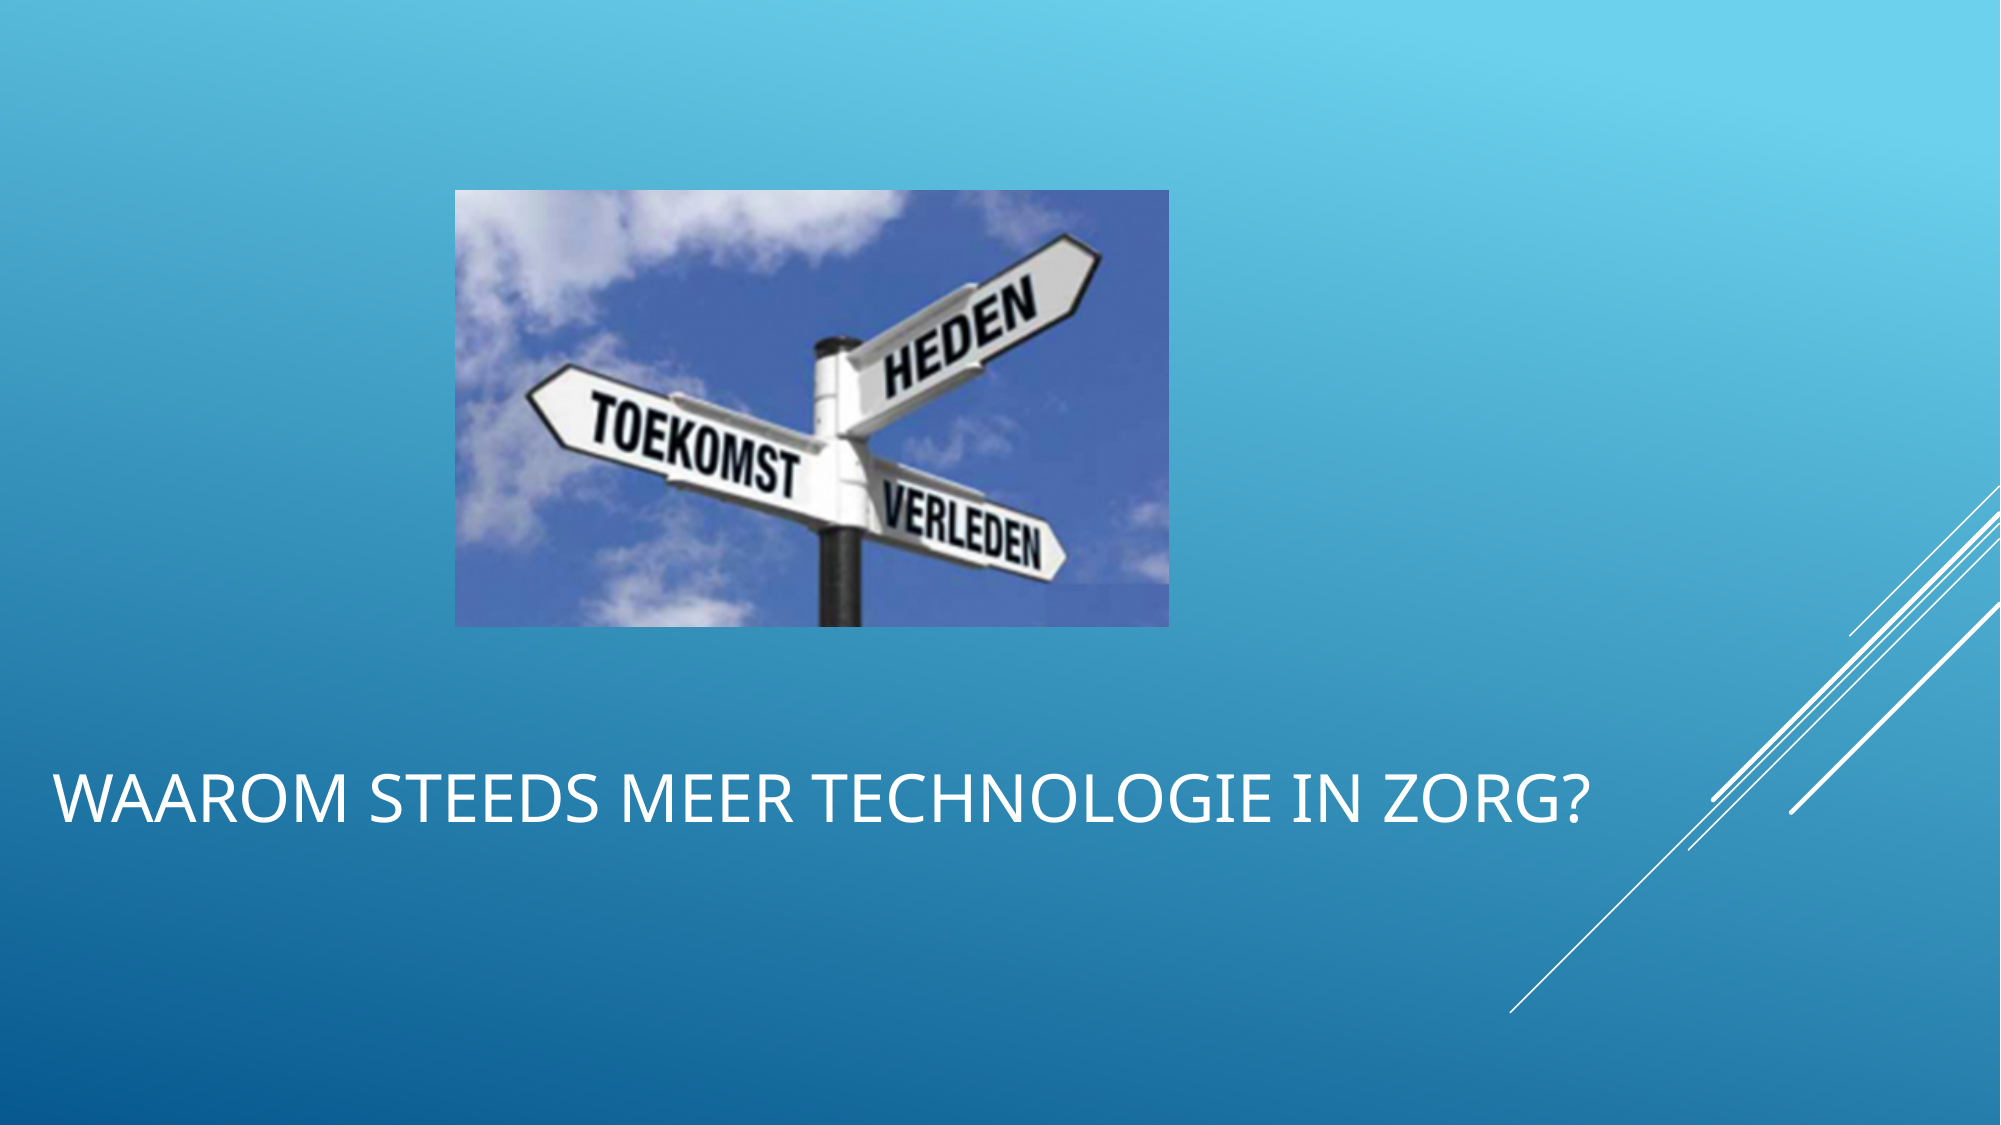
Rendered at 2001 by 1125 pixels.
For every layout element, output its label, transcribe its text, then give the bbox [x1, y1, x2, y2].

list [455, 190, 1169, 628]
title Waarom steeds meer technologie in zorg? [37, 685, 1749, 907]
